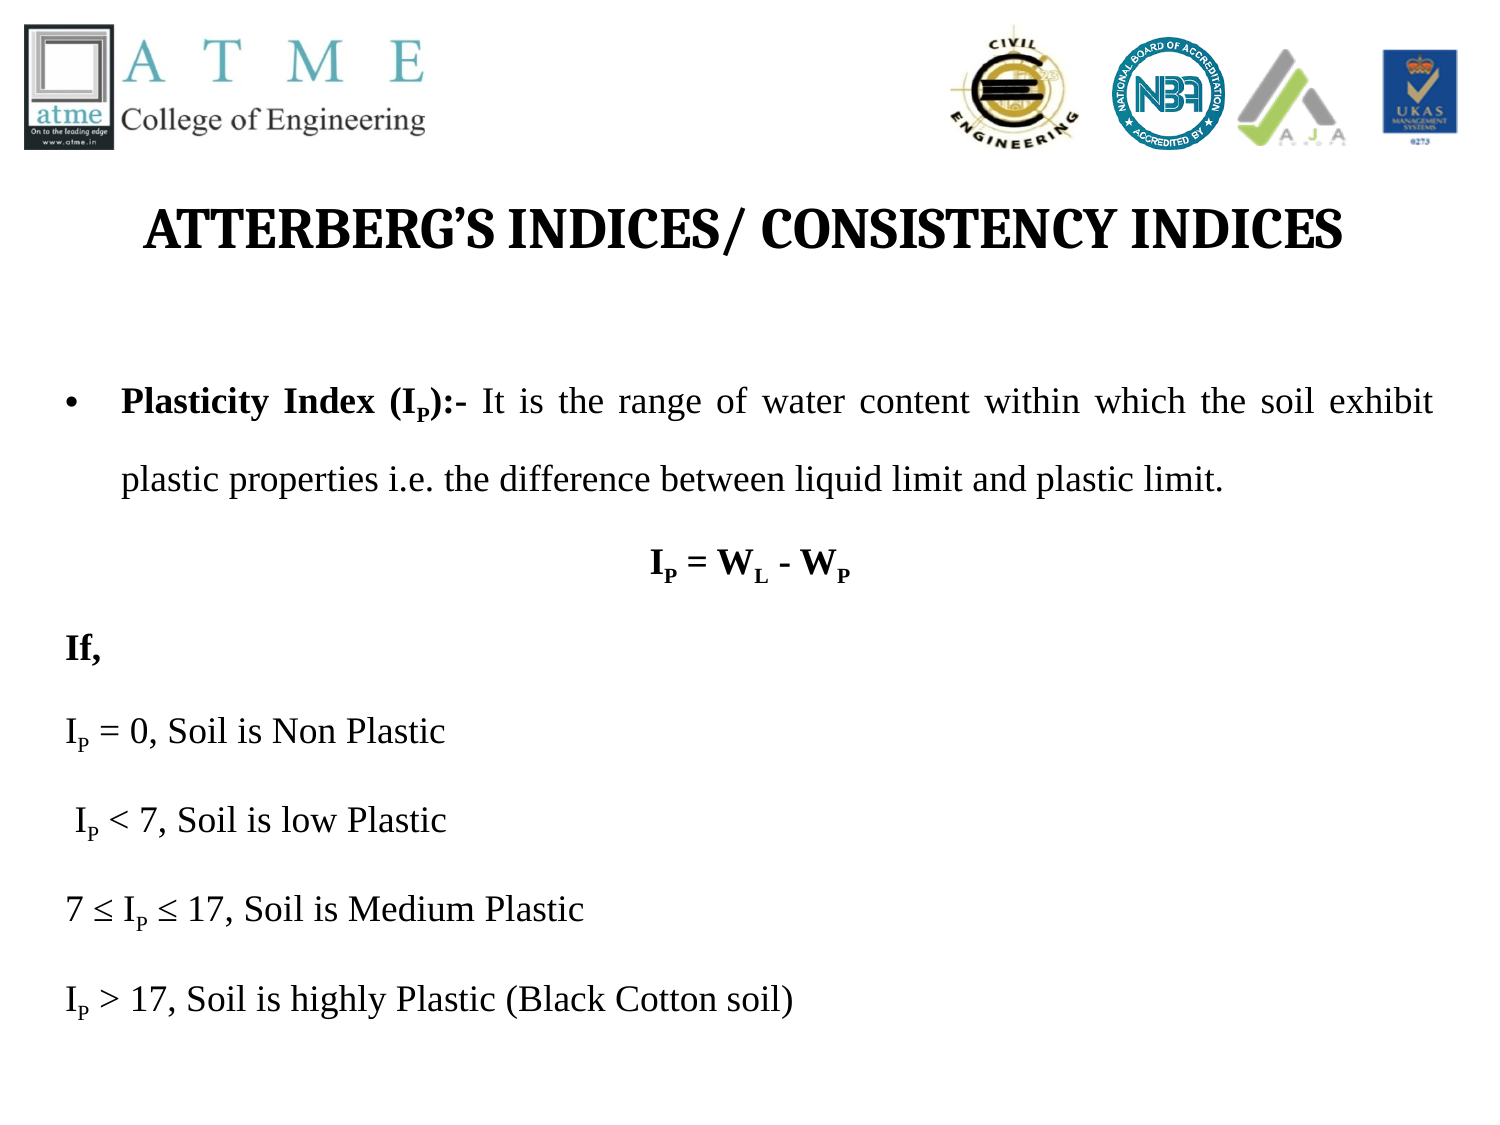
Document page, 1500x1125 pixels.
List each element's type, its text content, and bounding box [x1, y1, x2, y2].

picture [950, 24, 1080, 149]
picture [24, 24, 425, 150]
picture [1112, 37, 1213, 149]
picture [1237, 49, 1458, 146]
title ATTERBERG’S INDICES/ CONSISTENCY INDICES [37, 149, 1450, 300]
picture [1187, 109, 1225, 149]
picture [1179, 37, 1225, 79]
picture [1209, 103, 1218, 120]
list Plasticity Index (IP):- It is the range of water content within which the soil exhibit plastic properties i.e. the difference between liquid limit and plastic limit. IP = WL - WP If, IP = 0, Soil is Non Plastic IP < 7, Soil is low Plastic 7 ≤ IP ≤ 17, Soil is Medium Plastic IP > 17, Soil is highly Plastic (Black Cotton soil) [50, 337, 1450, 1088]
